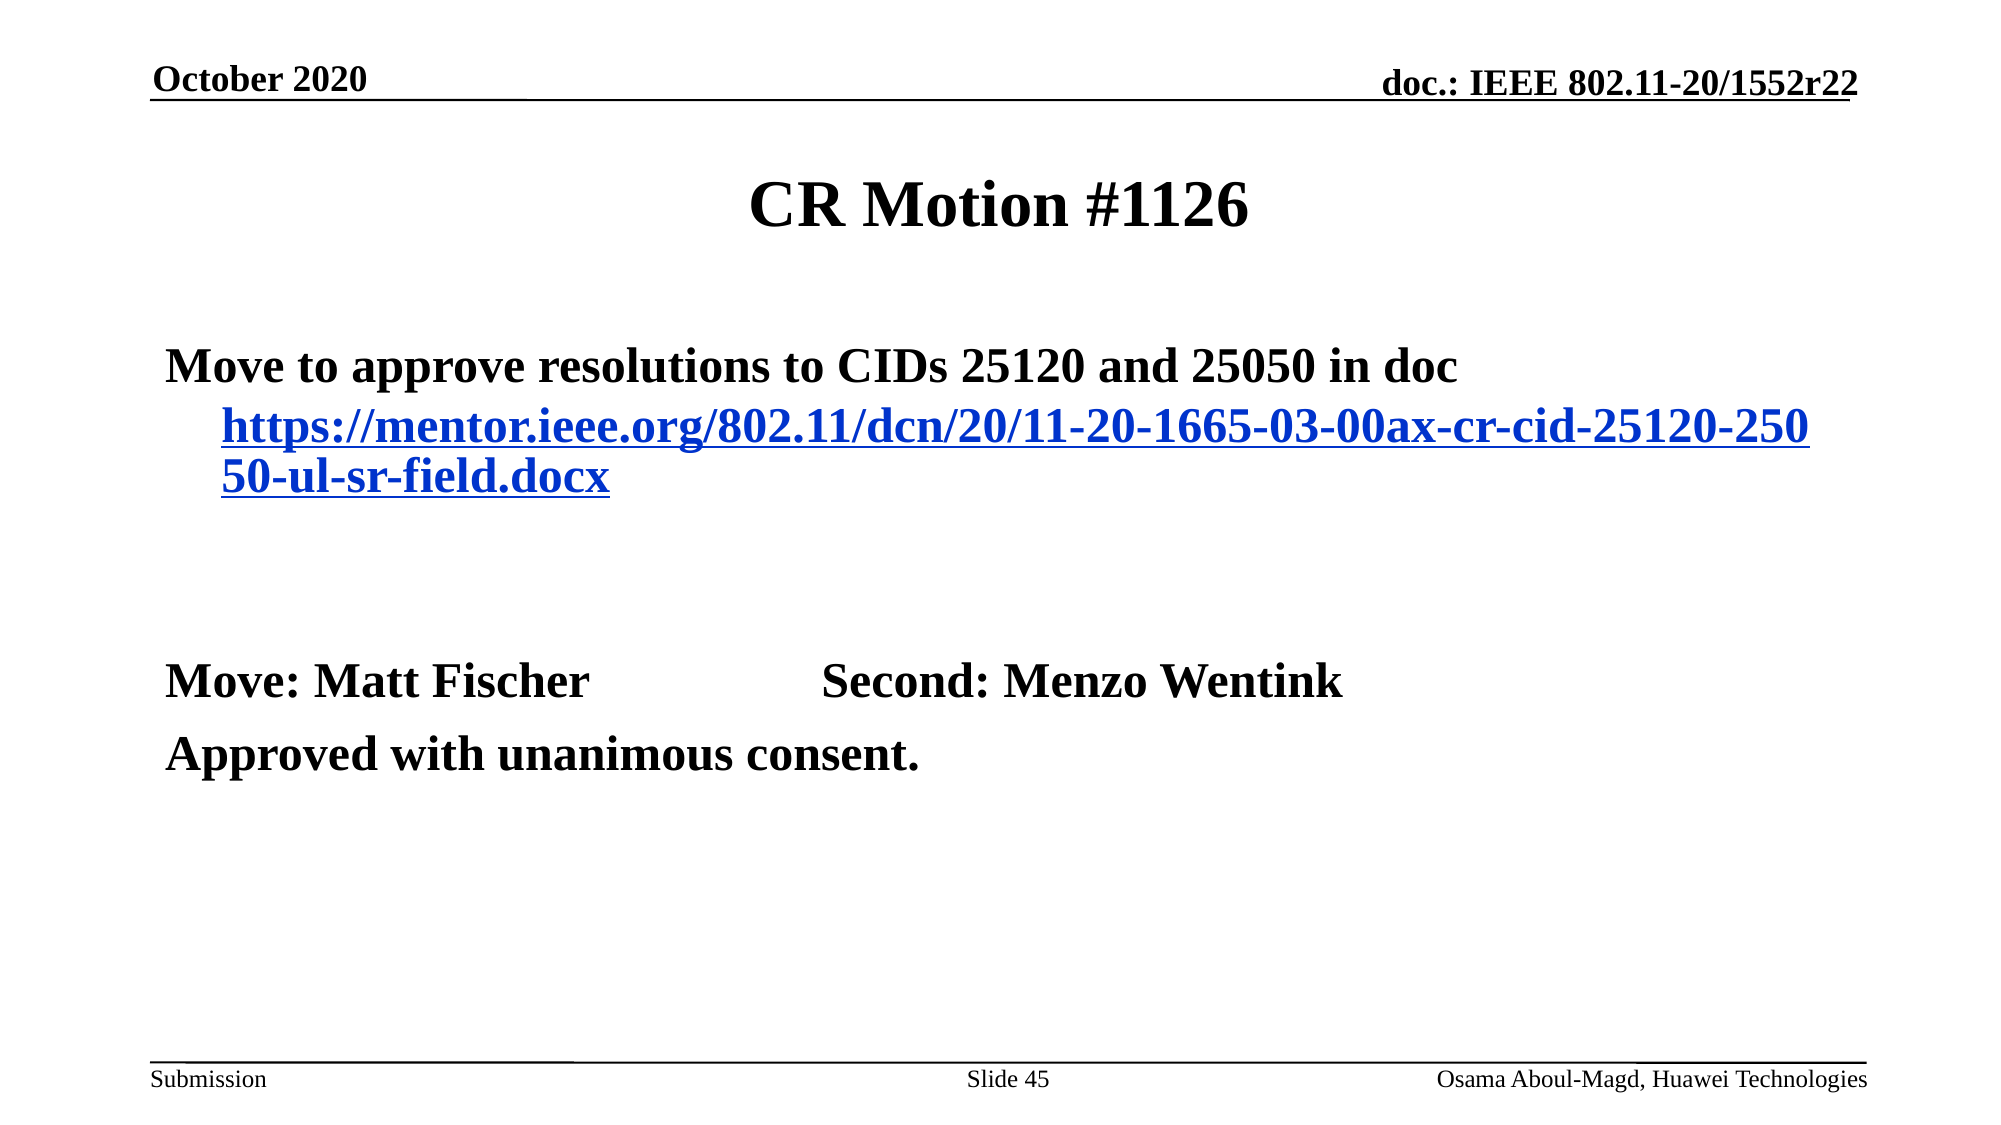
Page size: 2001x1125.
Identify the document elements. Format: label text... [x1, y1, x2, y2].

title CR Motion #1126 [149, 112, 1850, 288]
list Move to approve resolutions to CIDs 25120 and 25050 in doc https://mentor.ieee.org/802.11/dcn/20/11-20-1665-03-00ax-cr-cid-25120-25050-ul-sr-field.docx Move: Matt Fischer Second: Menzo Wentink Approved with unanimous consent. [149, 324, 1850, 1000]
footer Osama Aboul-Magd, Huawei Technologies [1171, 1061, 1869, 1093]
slide_number Slide 45 [950, 1061, 1067, 1123]
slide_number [152, 54, 563, 100]
